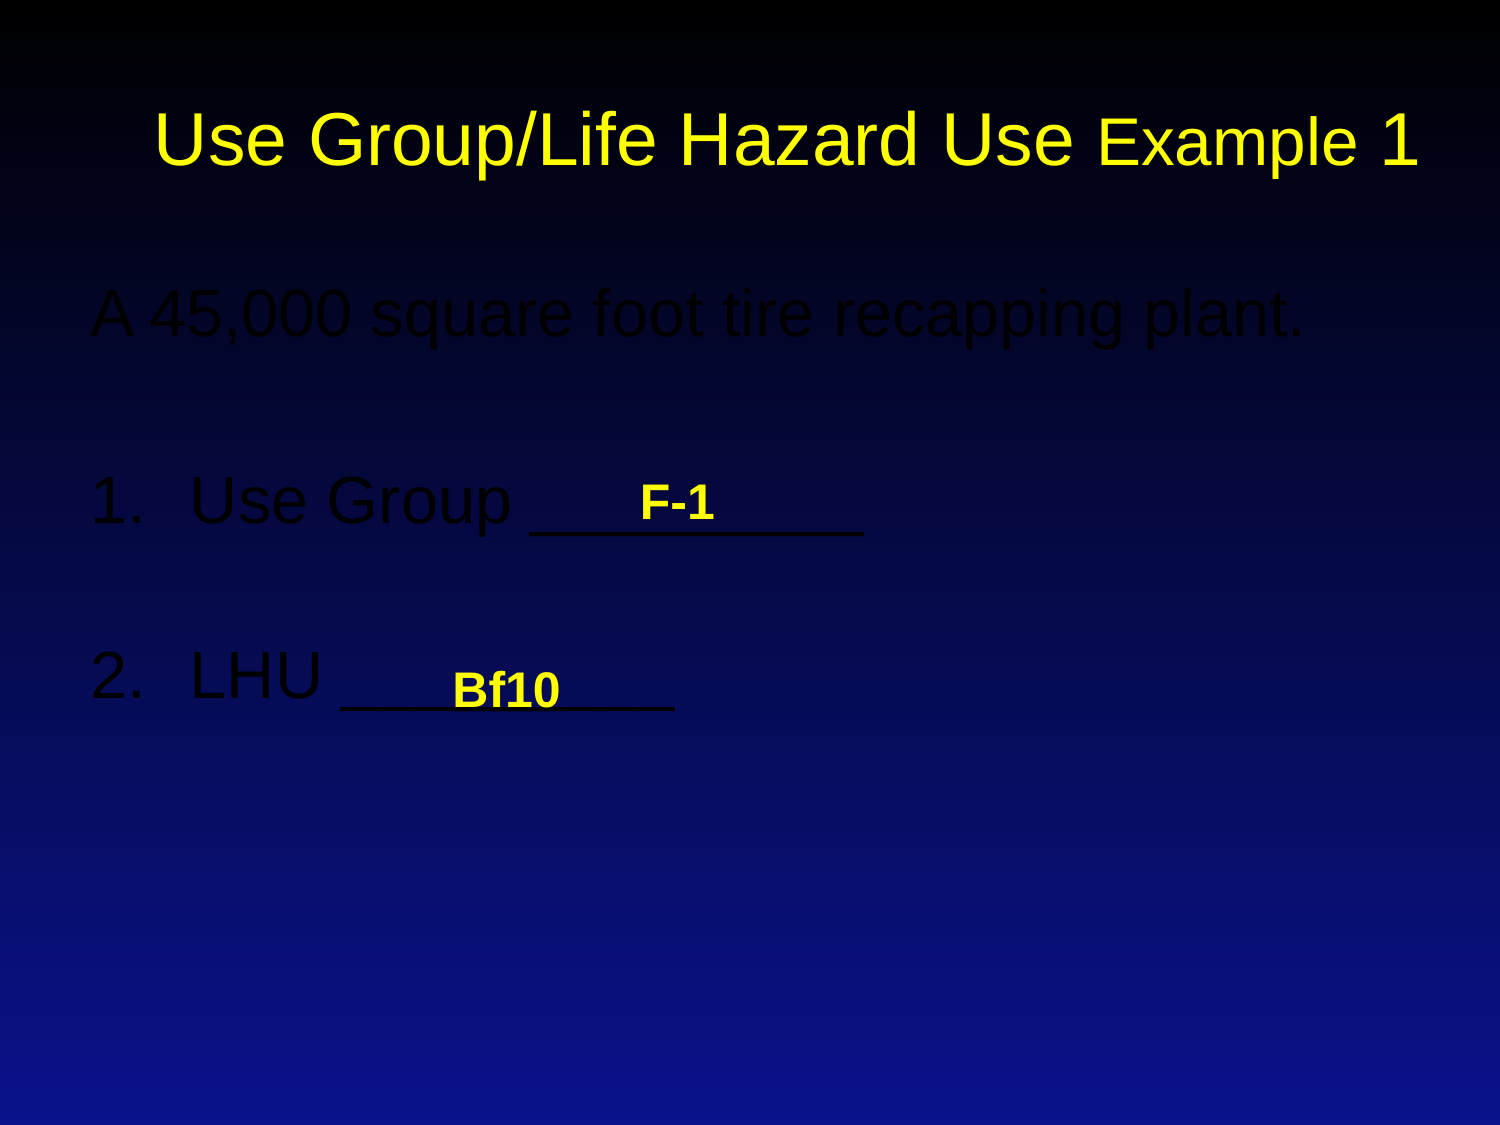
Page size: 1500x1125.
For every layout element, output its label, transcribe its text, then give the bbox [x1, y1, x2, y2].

list A 45,000 square foot tire recapping plant. Use Group _________ LHU _________ [75, 262, 1425, 1005]
text_box Bf10 [437, 649, 576, 725]
title Use Group/Life Hazard Use Example 1 [125, 45, 1450, 225]
text_box F-1 [625, 462, 730, 538]
